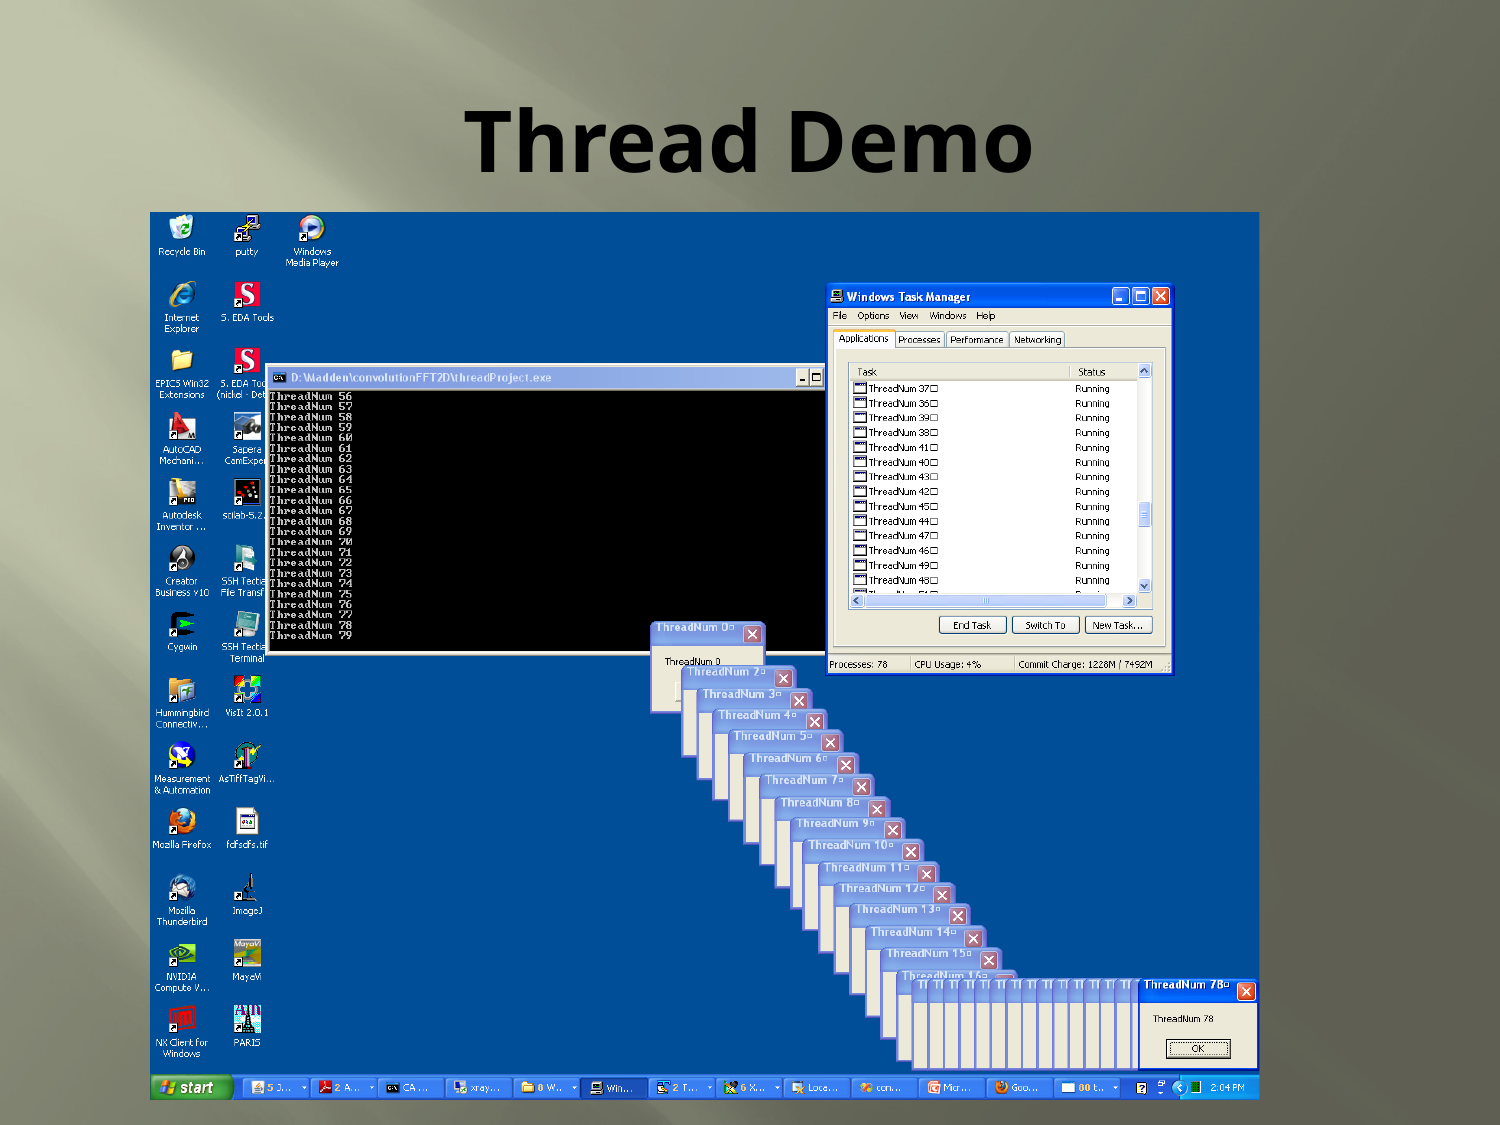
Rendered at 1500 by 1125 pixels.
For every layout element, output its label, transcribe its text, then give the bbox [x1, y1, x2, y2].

title Thread Demo [75, 45, 1425, 233]
picture [149, 212, 1260, 1101]
